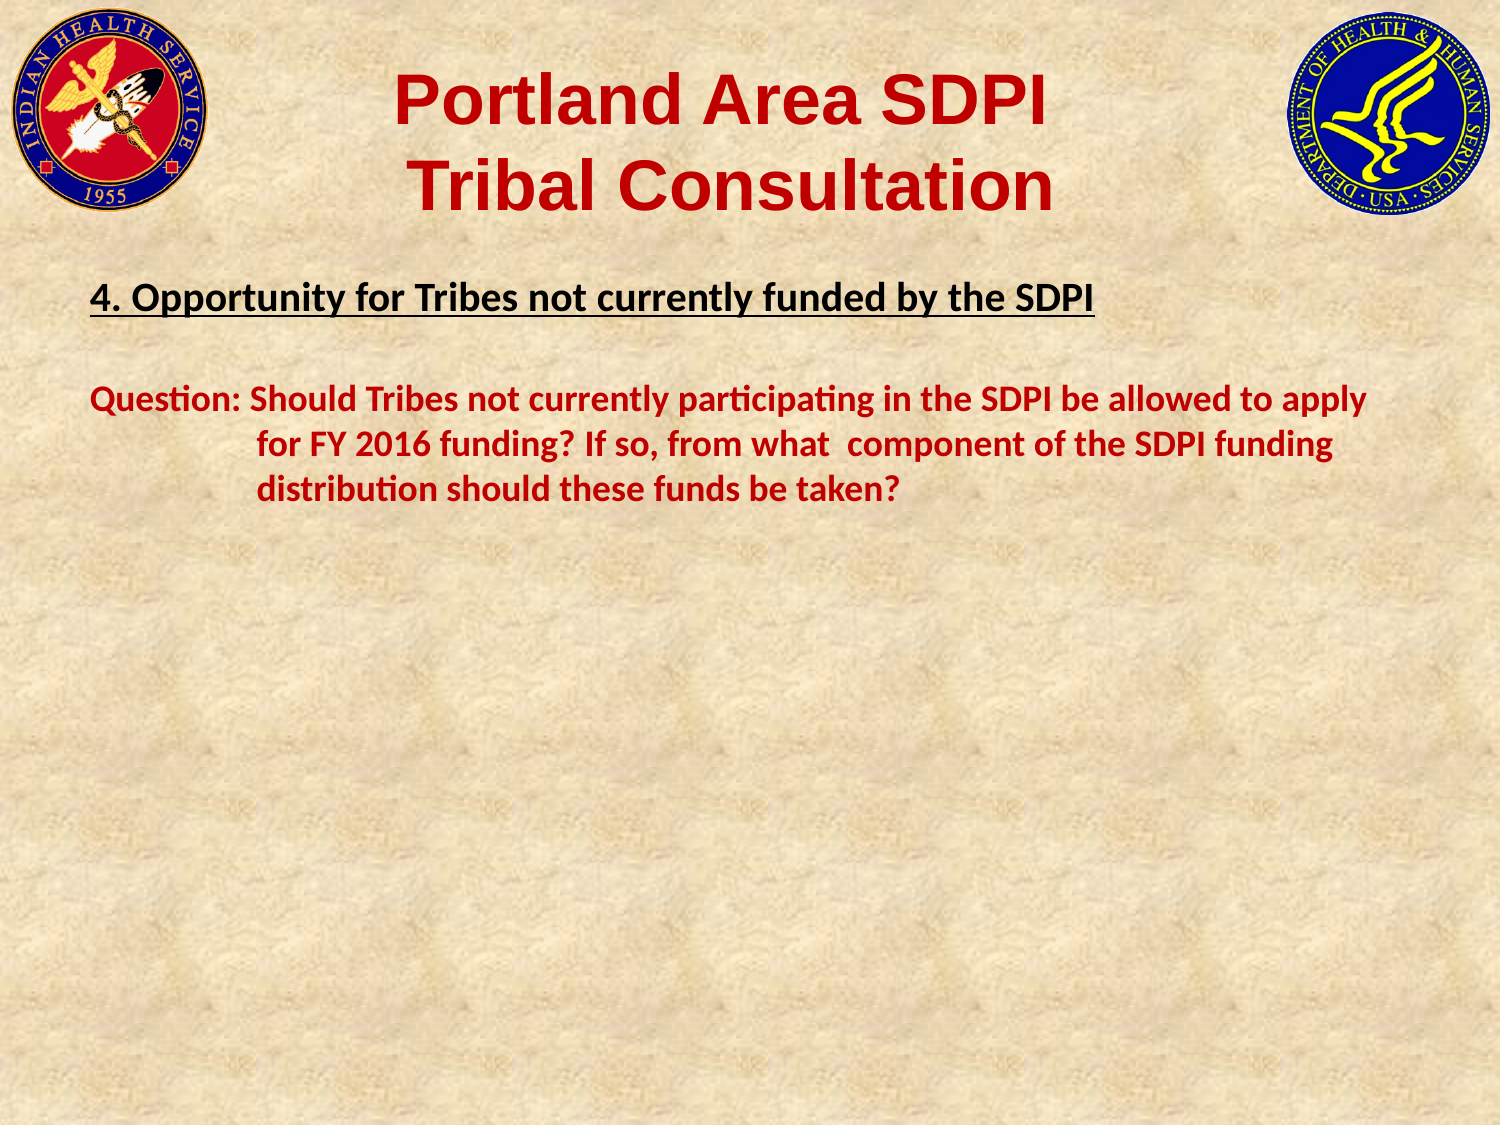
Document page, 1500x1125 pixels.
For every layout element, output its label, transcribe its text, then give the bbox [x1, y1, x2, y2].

list 4. Opportunity for Tribes not currently funded by the SDPI Question: Should Tribes not currently participating in the SDPI be allowed to apply for FY 2016 funding? If so, from what component of the SDPI funding distribution should these funds be taken? [75, 262, 1425, 1035]
title Portland Area SDPI Tribal Consultation [254, 45, 1213, 233]
picture [0, 0, 1500, 1125]
